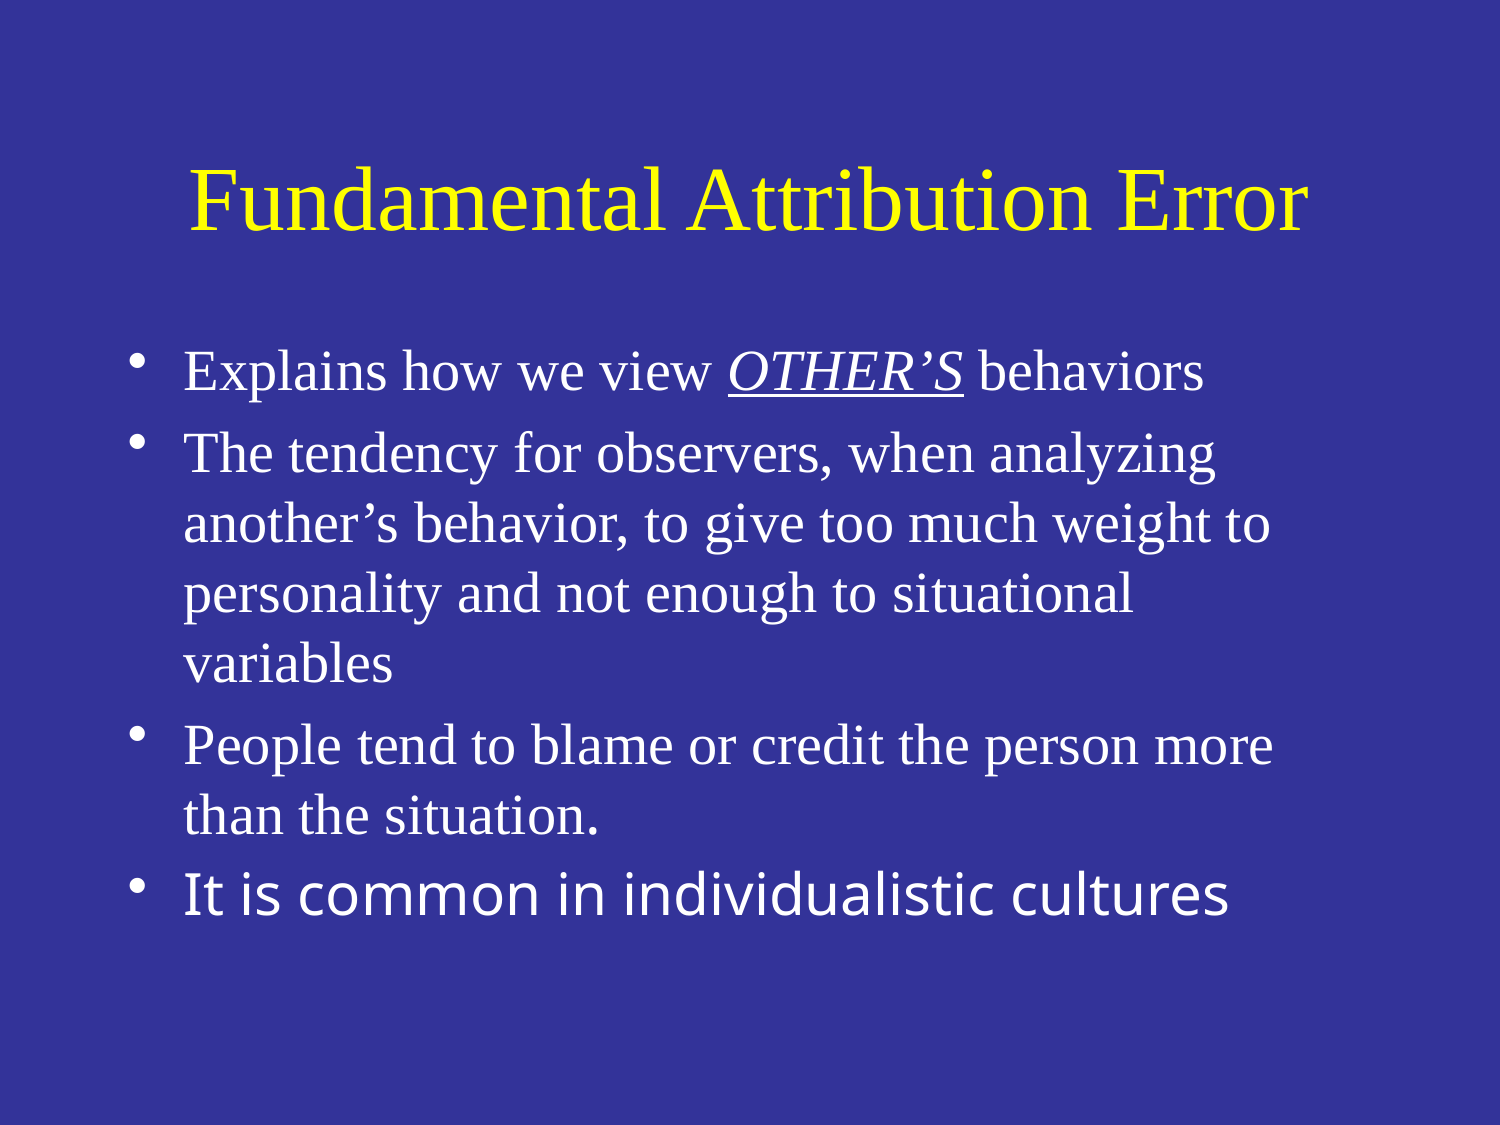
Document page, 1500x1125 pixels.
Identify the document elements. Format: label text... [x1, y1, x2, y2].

title Fundamental Attribution Error [112, 99, 1388, 288]
list Explains how we view OTHER’S behaviors The tendency for observers, when analyzing another’s behavior, to give too much weight to personality and not enough to situational variables People tend to blame or credit the person more than the situation. It is common in individualistic cultures [112, 324, 1353, 1001]
